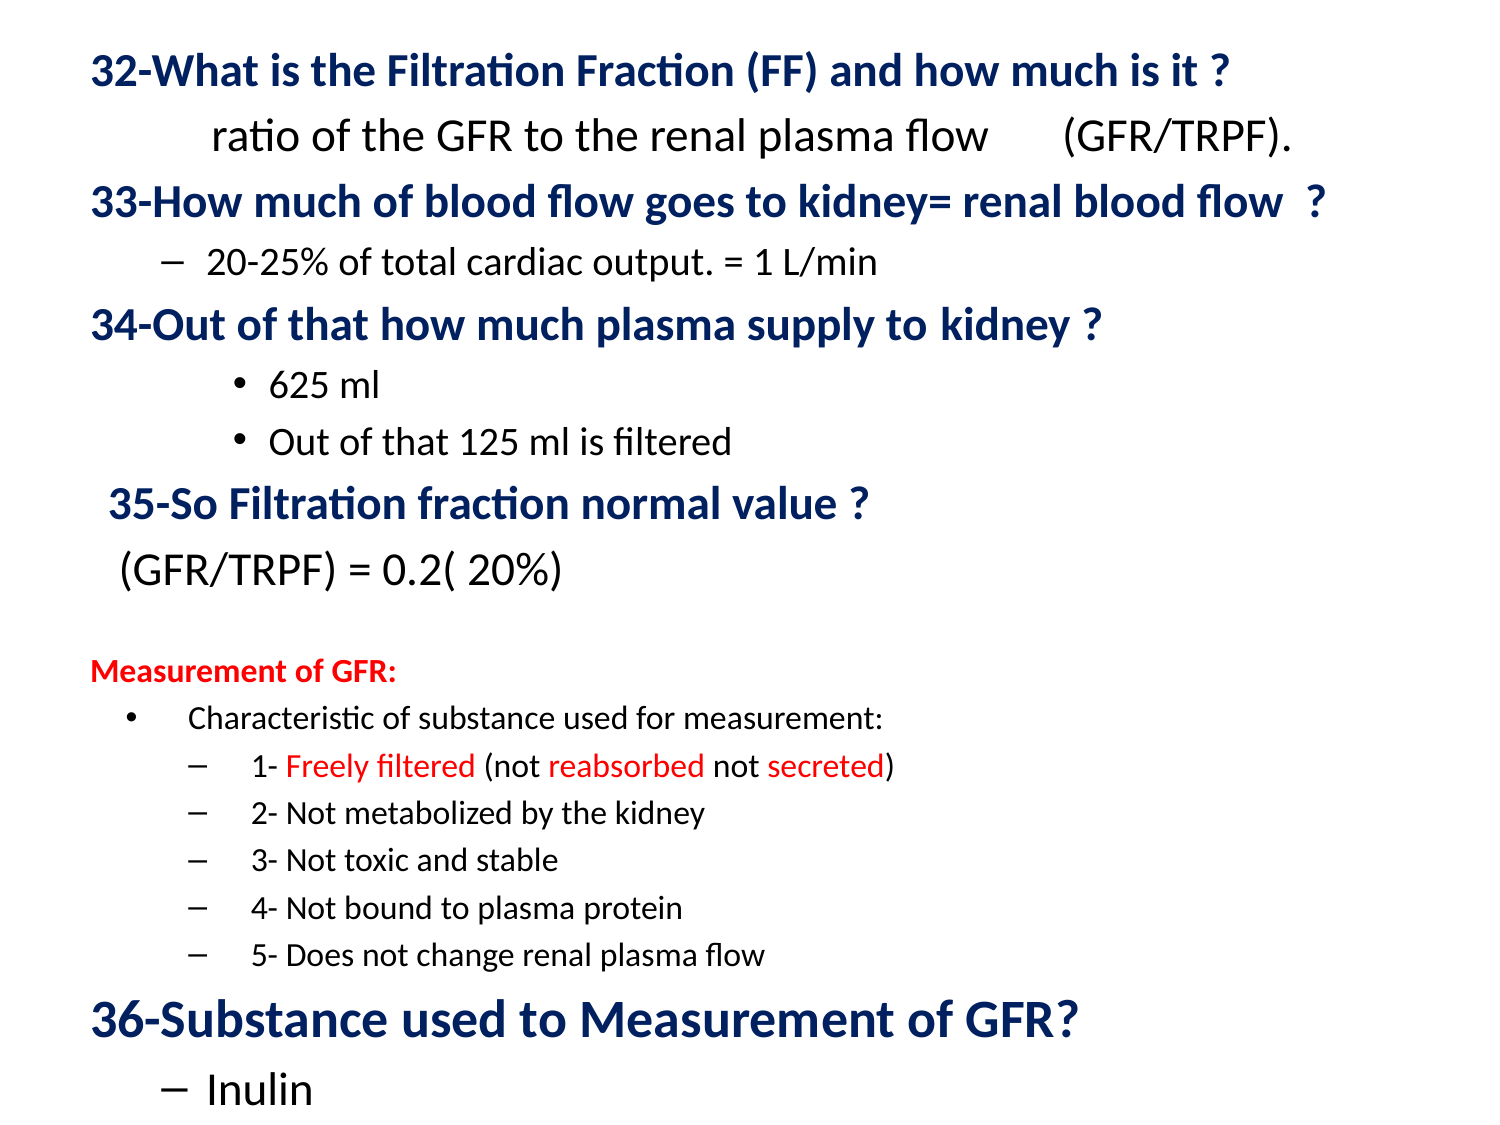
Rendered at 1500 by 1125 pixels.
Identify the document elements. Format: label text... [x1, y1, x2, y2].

list 32-What is the Filtration Fraction (FF) and how much is it ? ratio of the GFR to the renal plasma flow (GFR/TRPF). 33-How much of blood flow goes to kidney= renal blood flow ? 20-25% of total cardiac output. = 1 L/min 34-Out of that how much plasma supply to kidney ? 625 ml Out of that 125 ml is filtered 35-So Filtration fraction normal value ? (GFR/TRPF) = 0.2( 20%) Measurement of GFR: Characteristic of substance used for measurement: 1- Freely filtered (not reabsorbed not secreted) 2- Not metabolized by the kidney 3- Not toxic and stable 4- Not bound to plasma protein 5- Does not change renal plasma flow 36-Substance used to Measurement of GFR? Inulin [75, 31, 1425, 1125]
